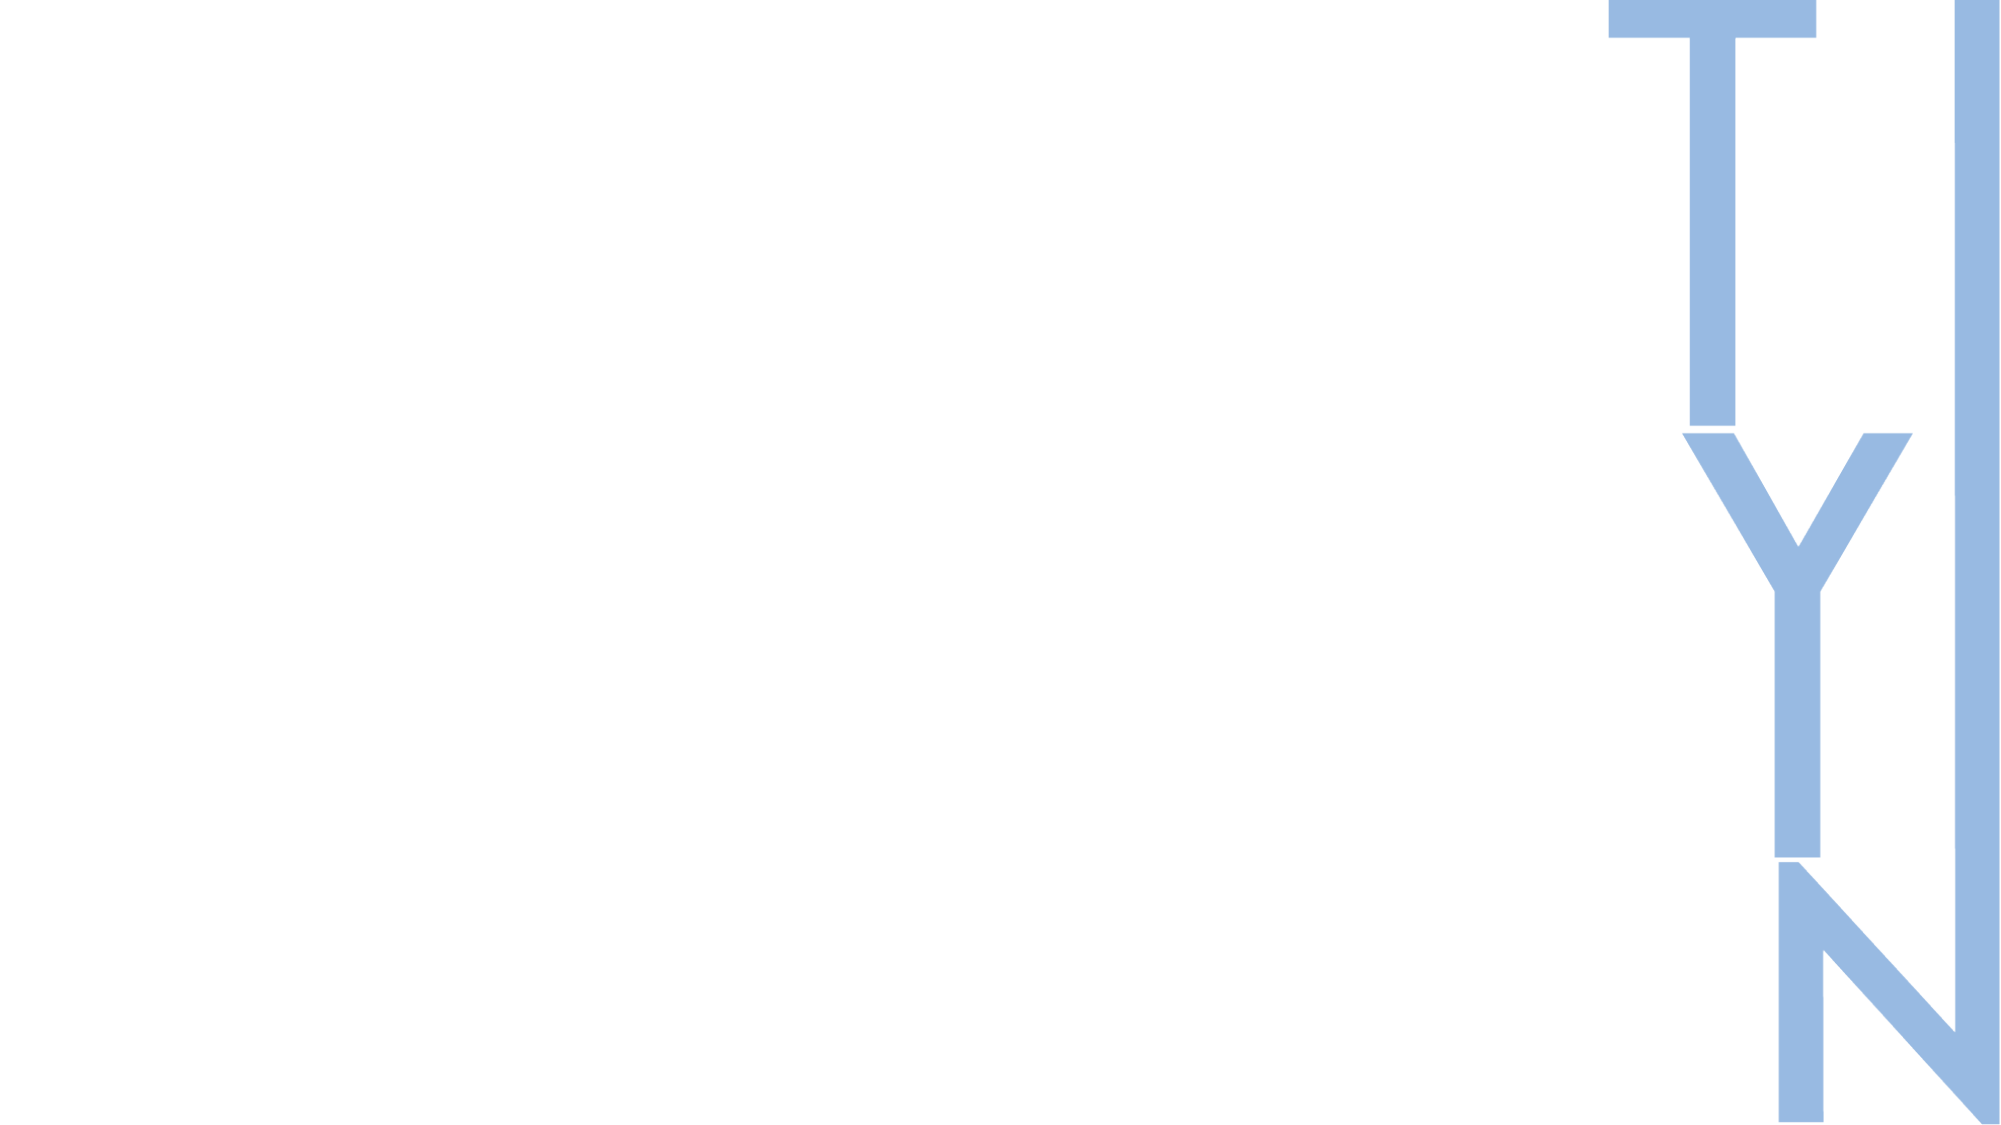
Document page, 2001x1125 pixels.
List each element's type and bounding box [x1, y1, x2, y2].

picture [1608, 0, 2000, 1125]
